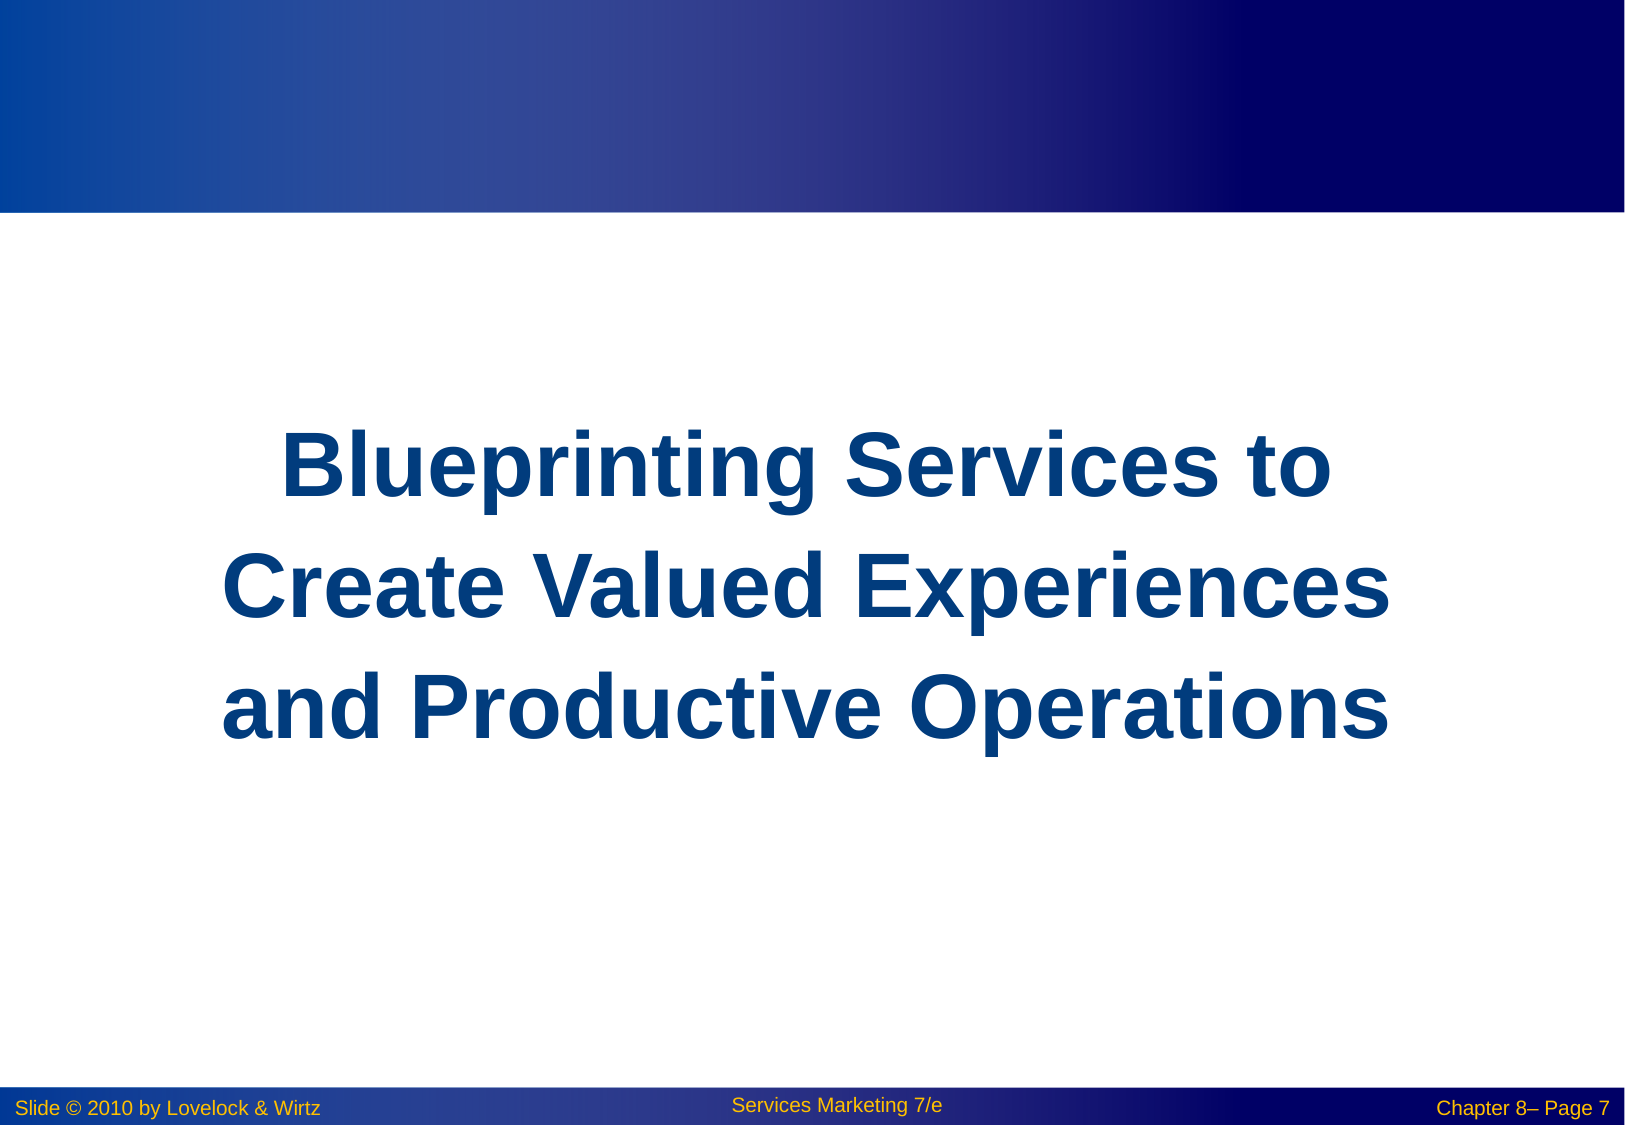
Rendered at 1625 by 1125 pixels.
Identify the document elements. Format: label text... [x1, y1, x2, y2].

text_box Blueprinting Services to Create Valued Experiences and Productive Operations [115, 410, 1500, 740]
